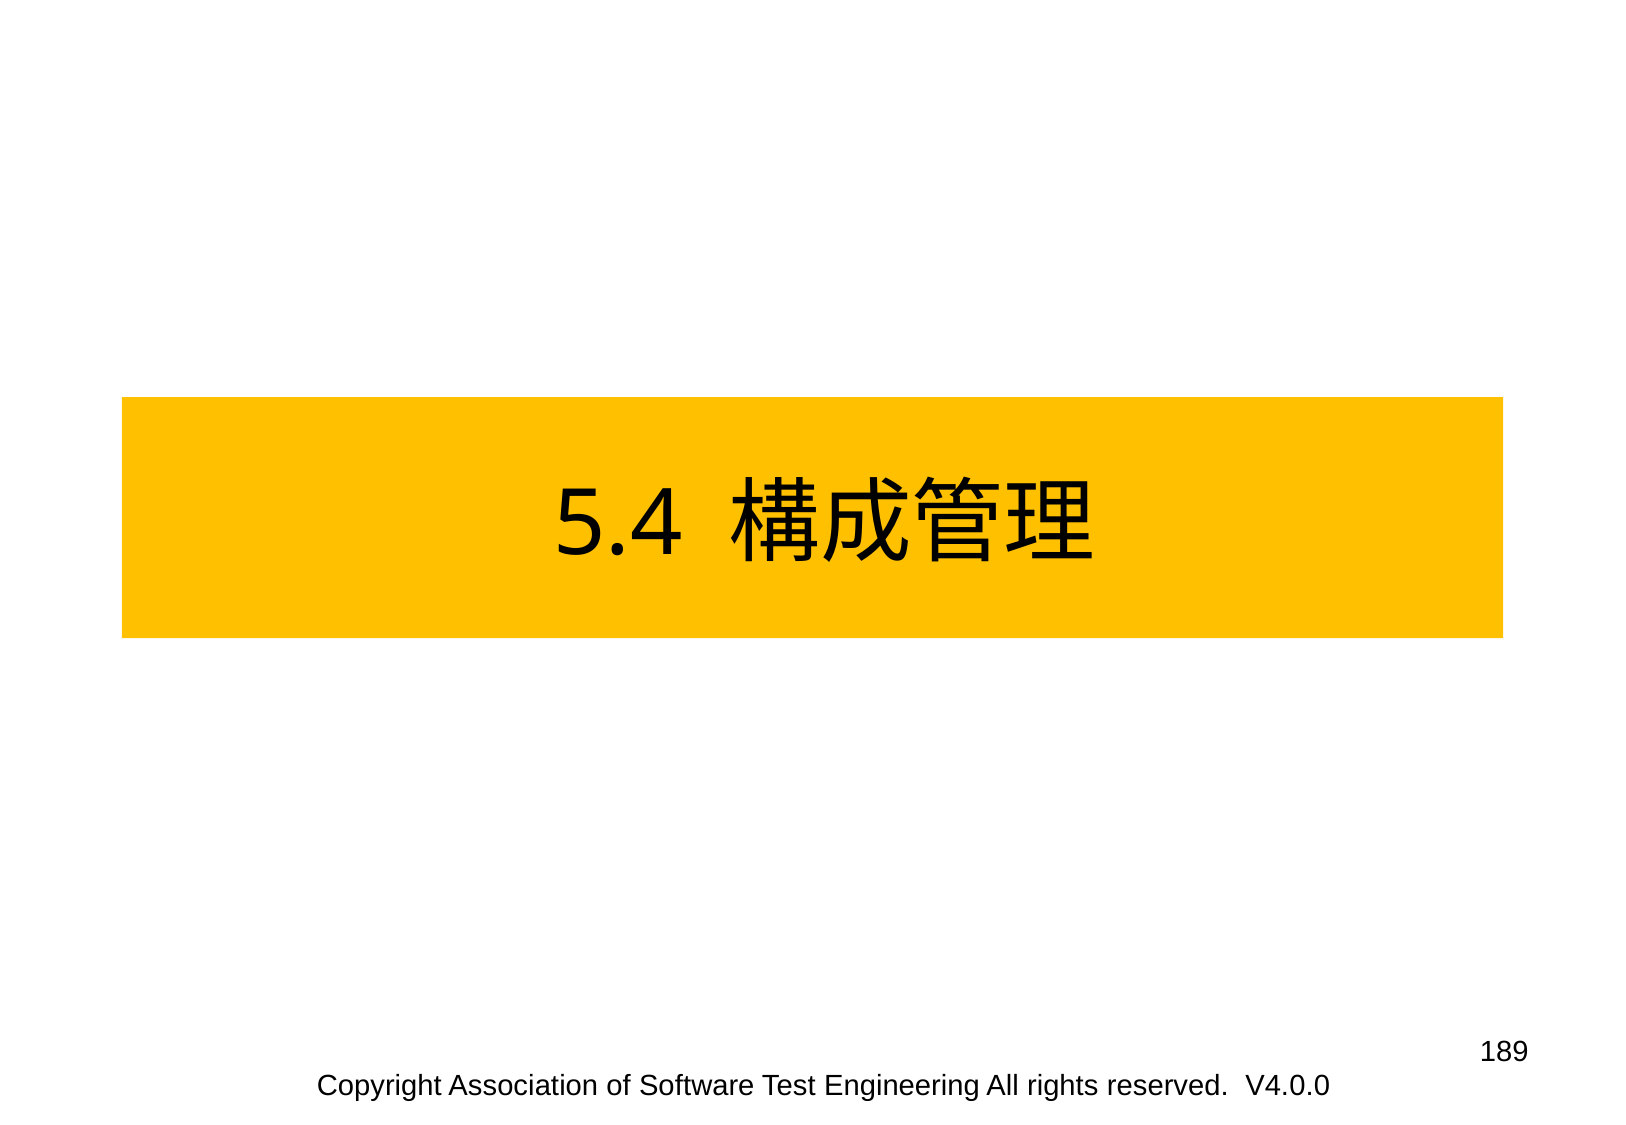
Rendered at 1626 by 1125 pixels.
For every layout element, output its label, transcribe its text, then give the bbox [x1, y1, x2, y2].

slide_number ‹#› [1164, 1024, 1544, 1103]
text_box 5.4 構成管理 [121, 397, 1504, 639]
footer Copyright Association of Software Test Engineering All rights reserved. V4.0.0 [233, 1058, 1415, 1103]
